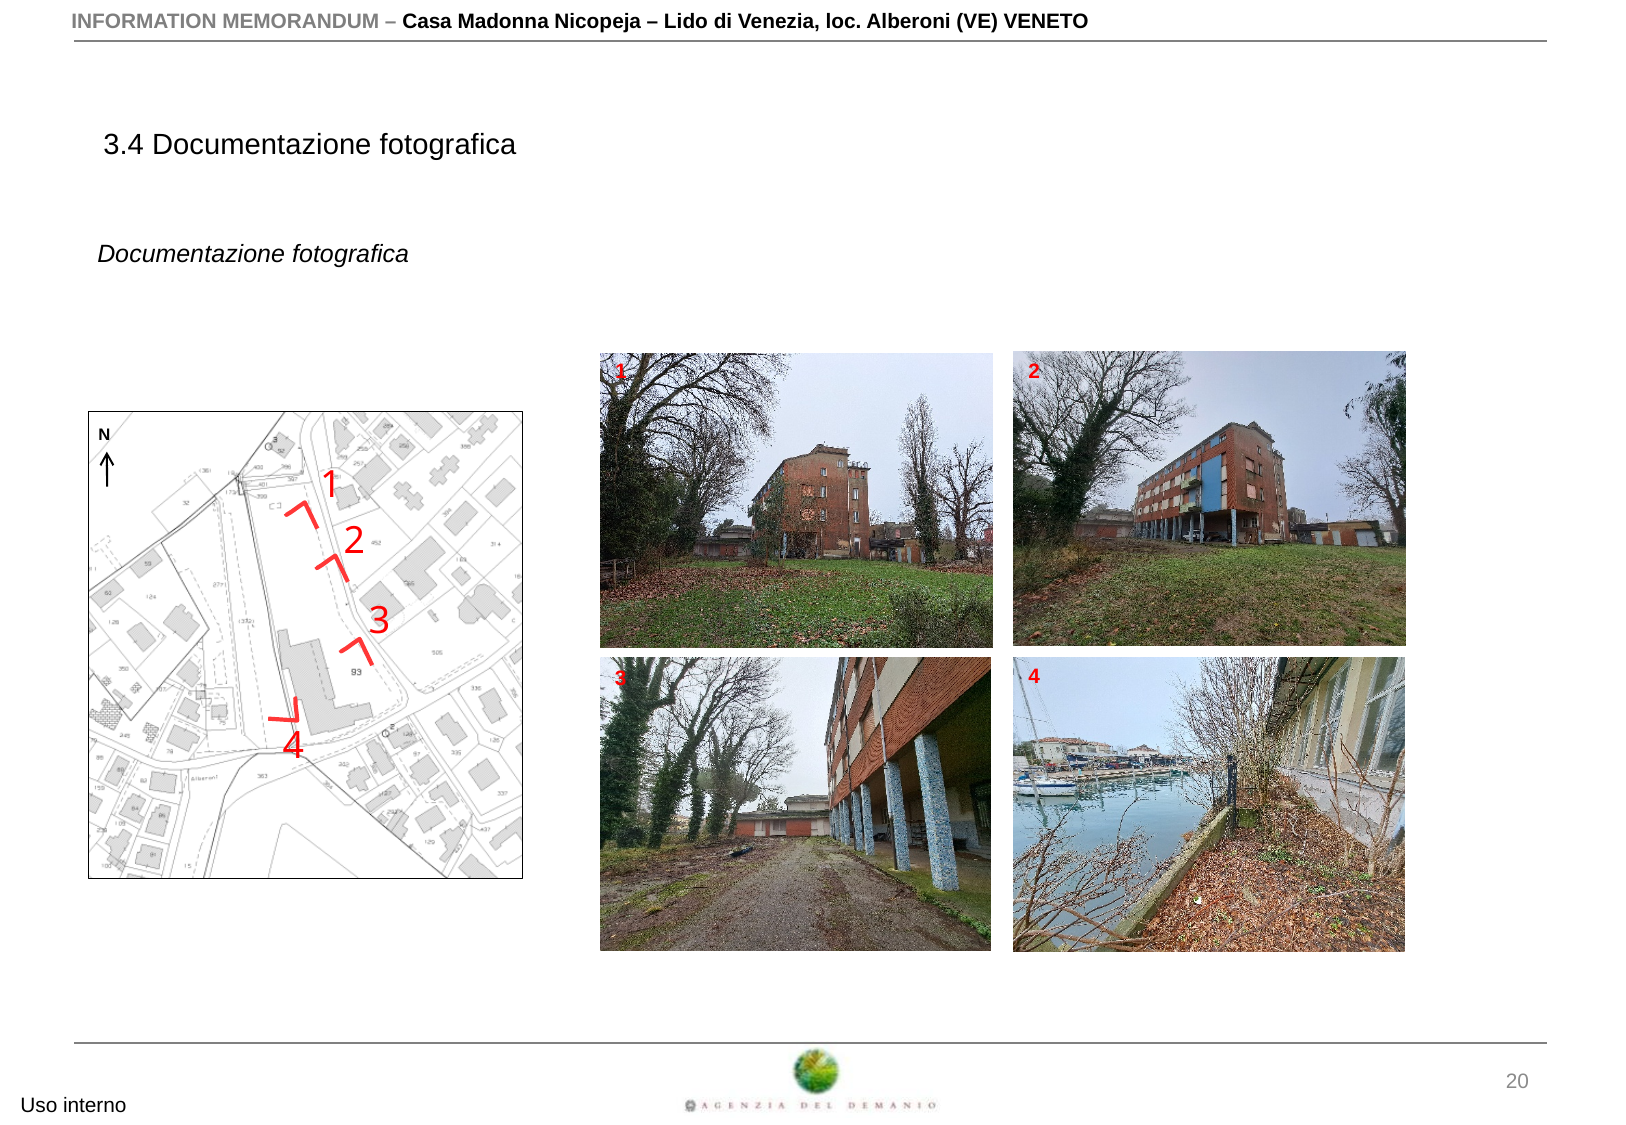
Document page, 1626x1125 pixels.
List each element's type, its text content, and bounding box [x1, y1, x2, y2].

picture [676, 1044, 944, 1118]
text_box 3.4 Documentazione fotografica [88, 118, 784, 168]
picture [88, 411, 523, 879]
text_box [83, 416, 126, 487]
picture [600, 353, 993, 648]
picture [1013, 351, 1406, 646]
picture [599, 657, 991, 951]
slide_number 20 [1164, 1049, 1544, 1110]
text_box Documentazione fotografica [82, 230, 1509, 275]
picture [1013, 657, 1406, 952]
